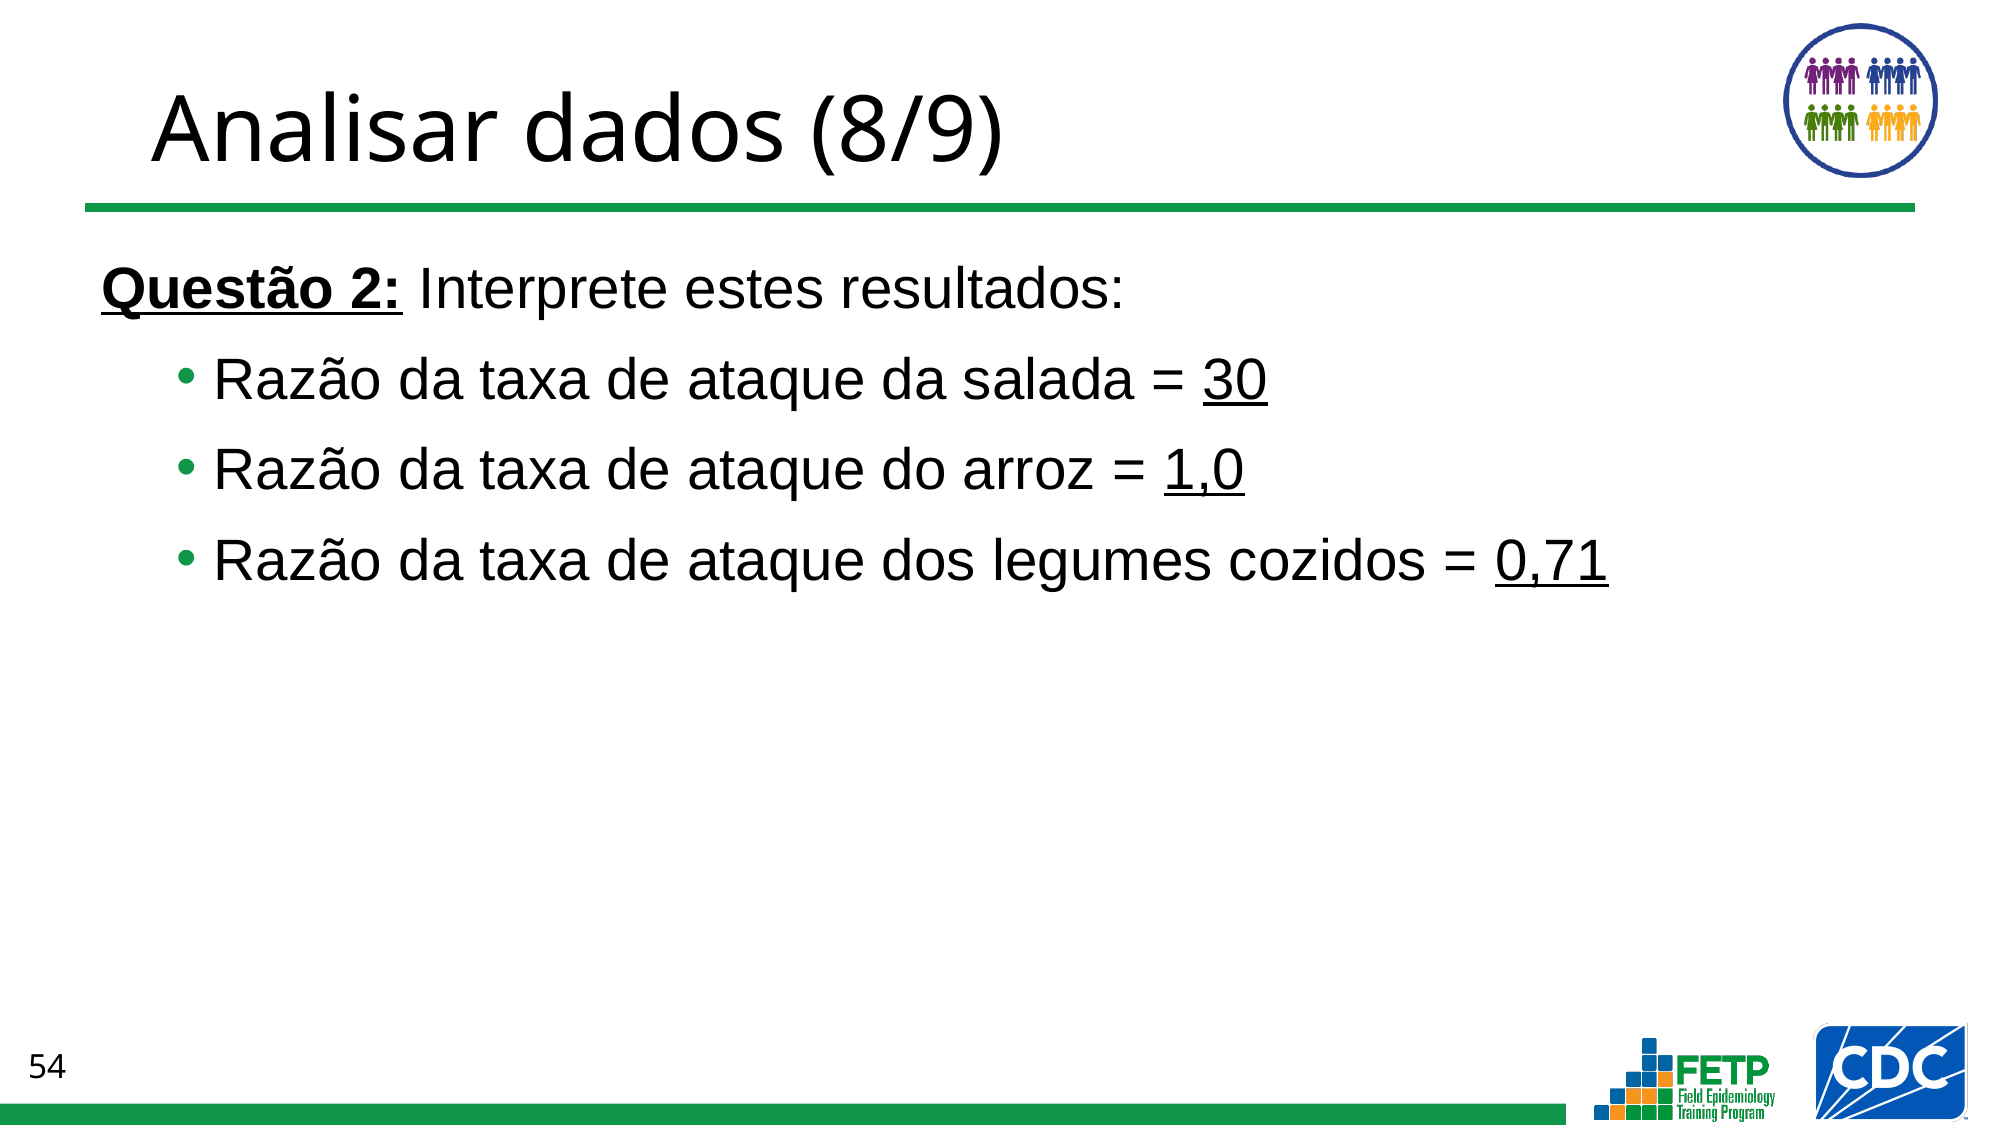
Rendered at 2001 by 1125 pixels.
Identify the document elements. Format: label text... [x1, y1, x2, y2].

text_box Questão 2: Interprete estes resultados: Razão da taxa de ataque da salada = 30 Razão da taxa de ataque do arroz = 1,0 Razão da taxa de ataque dos legumes cozidos = 0,71 [86, 242, 1863, 1004]
picture [1813, 1023, 1968, 1122]
picture [1783, 23, 1938, 178]
text_box Analisar dados (8/9) [136, 46, 1861, 189]
picture [1594, 1038, 1775, 1122]
